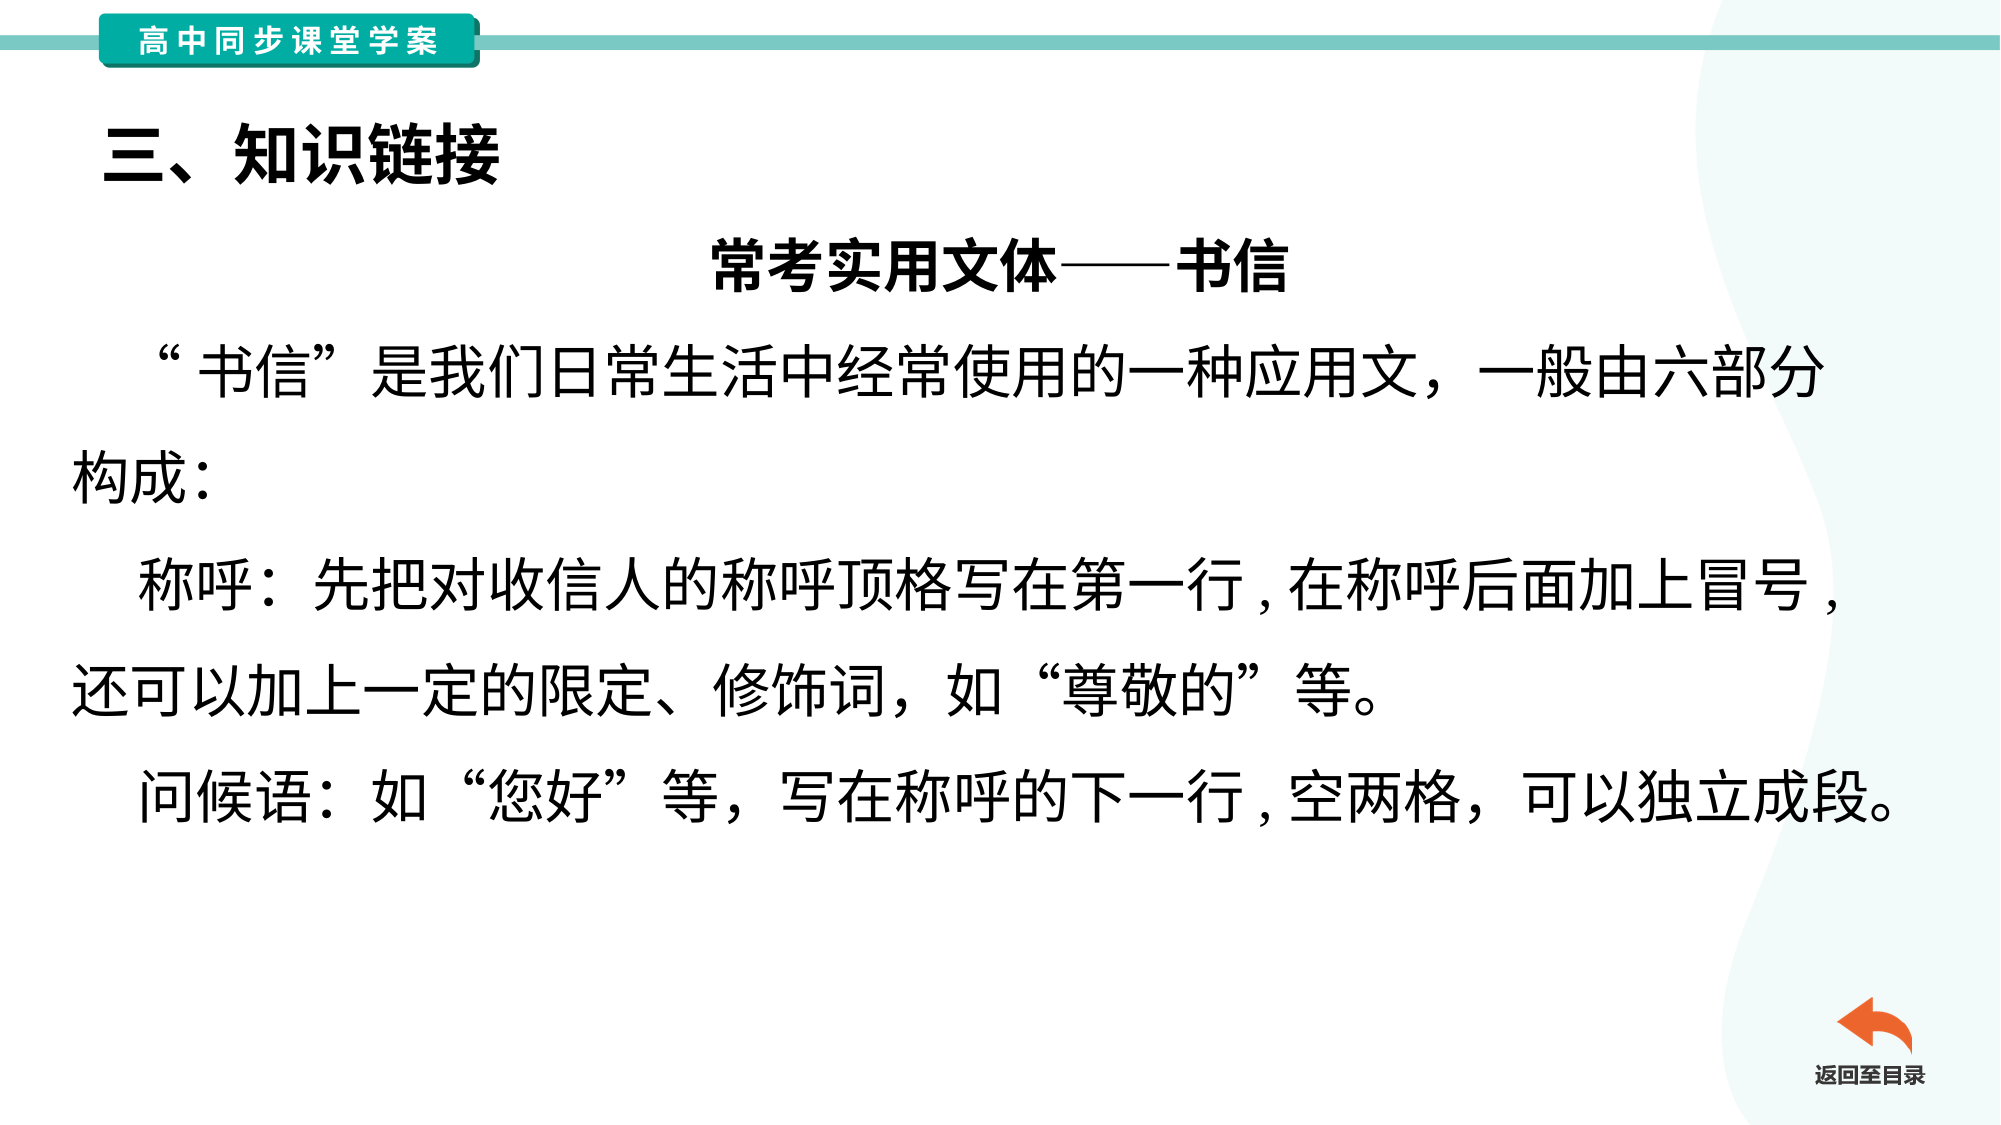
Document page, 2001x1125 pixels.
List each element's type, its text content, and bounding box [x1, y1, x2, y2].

text_box 三、知识链接 [100, 76, 1899, 192]
picture [0, 0, 2000, 1125]
text_box 常考实用文体——书信 “书信”是我们日常生活中经常使用的一种应用文，一般由六部分 构成： 称呼：先把对收信人的称呼顶格写在第一行,在称呼后面加上冒号, 还可以加上一定的限定、修饰词，如“尊敬的”等。 问候语：如“您好”等，写在称呼的下一行,空两格，可以独立成段。 [100, 192, 1899, 831]
